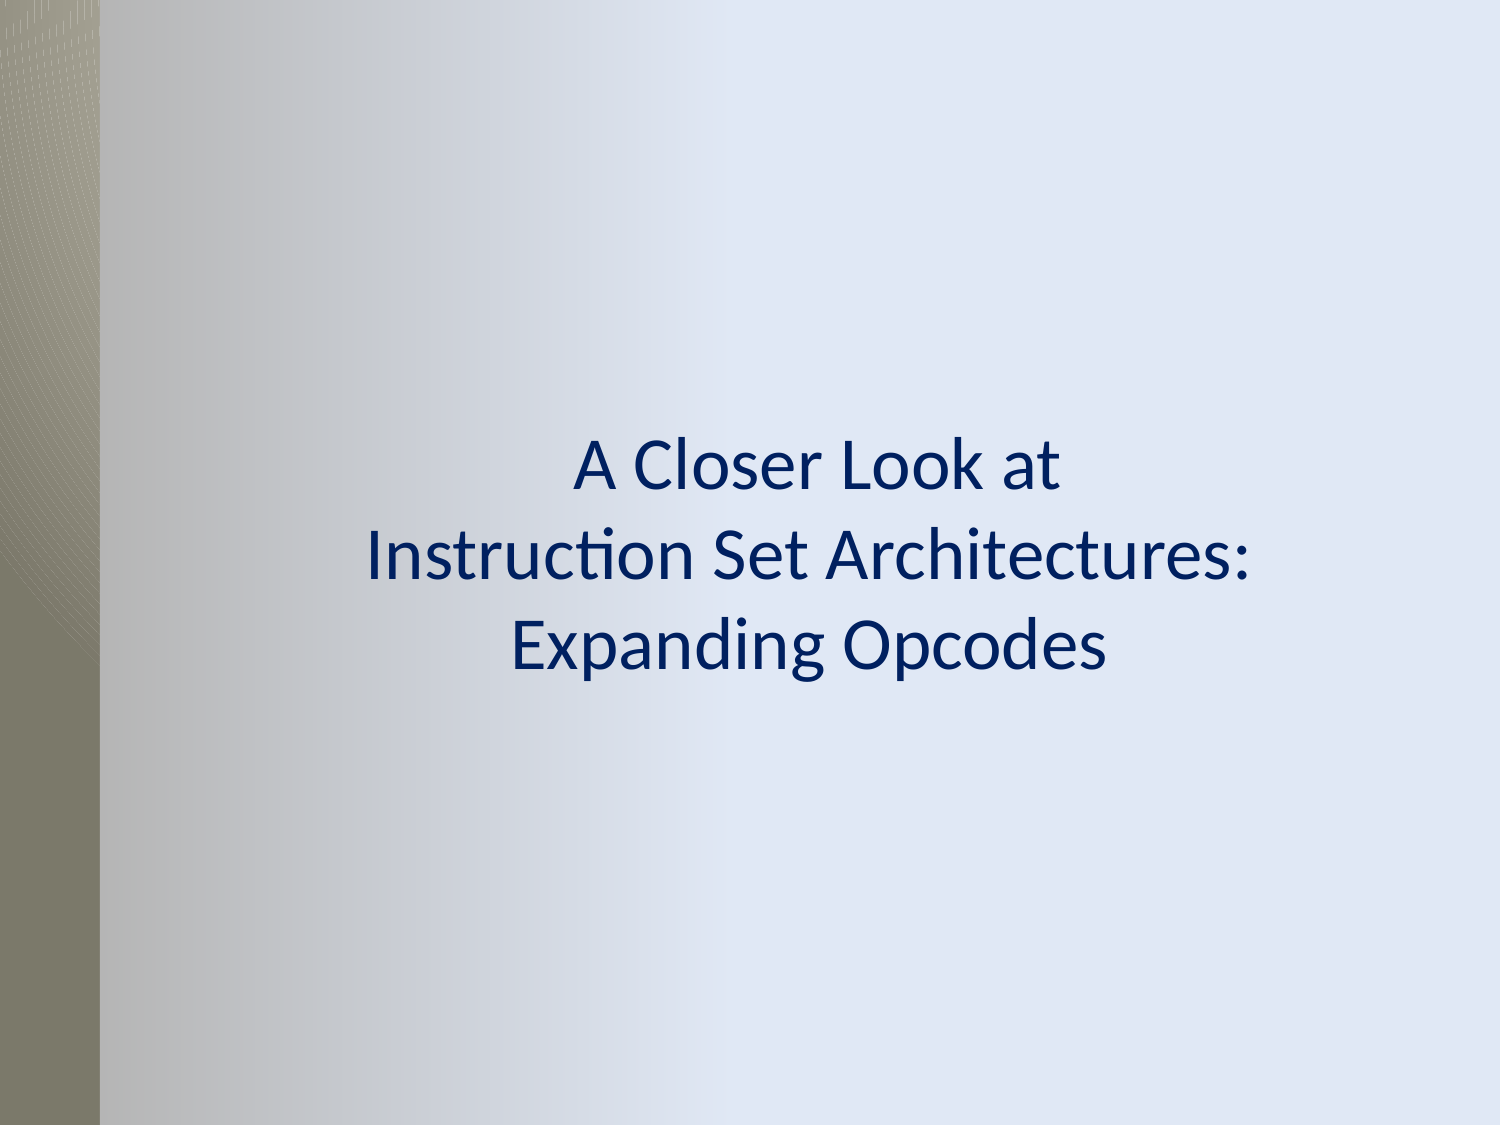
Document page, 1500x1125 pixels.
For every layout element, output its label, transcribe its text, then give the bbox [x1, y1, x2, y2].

title A Closer Look at Instruction Set Architectures: Expanding Opcodes [135, 156, 1500, 969]
